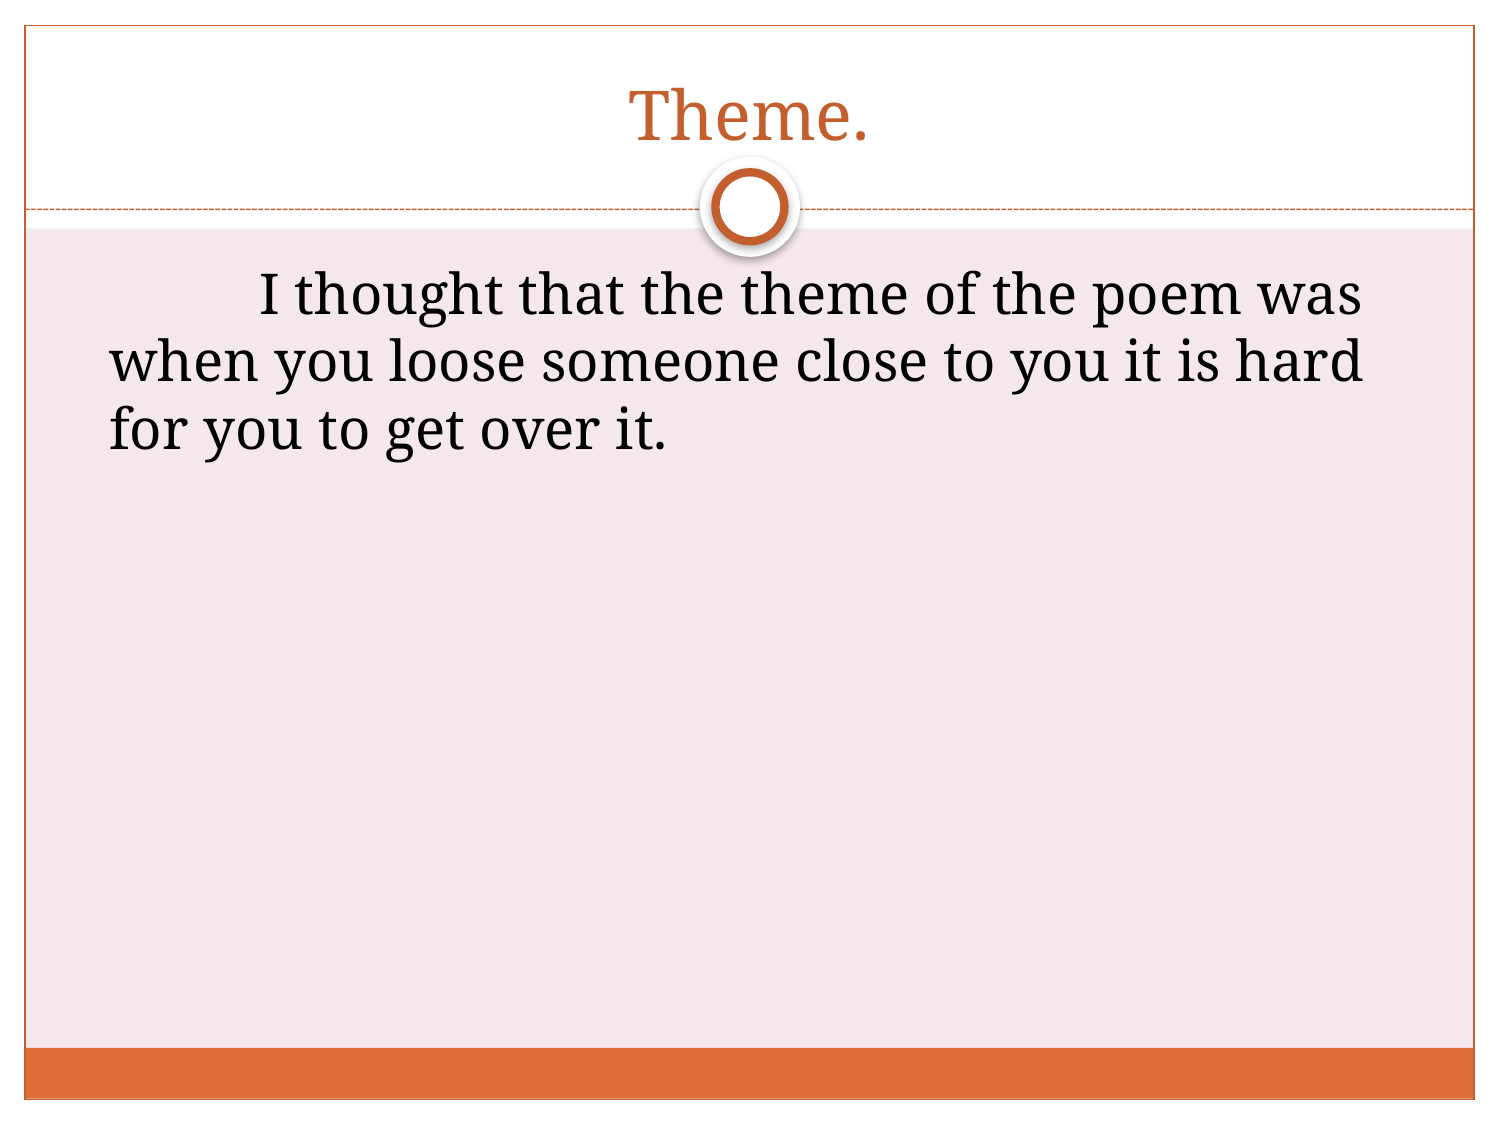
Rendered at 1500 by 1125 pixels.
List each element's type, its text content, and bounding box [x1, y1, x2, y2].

title Theme. [49, 37, 1450, 162]
list I thought that the theme of the poem was when you loose someone close to you it is hard for you to get over it. [49, 250, 1445, 1001]
